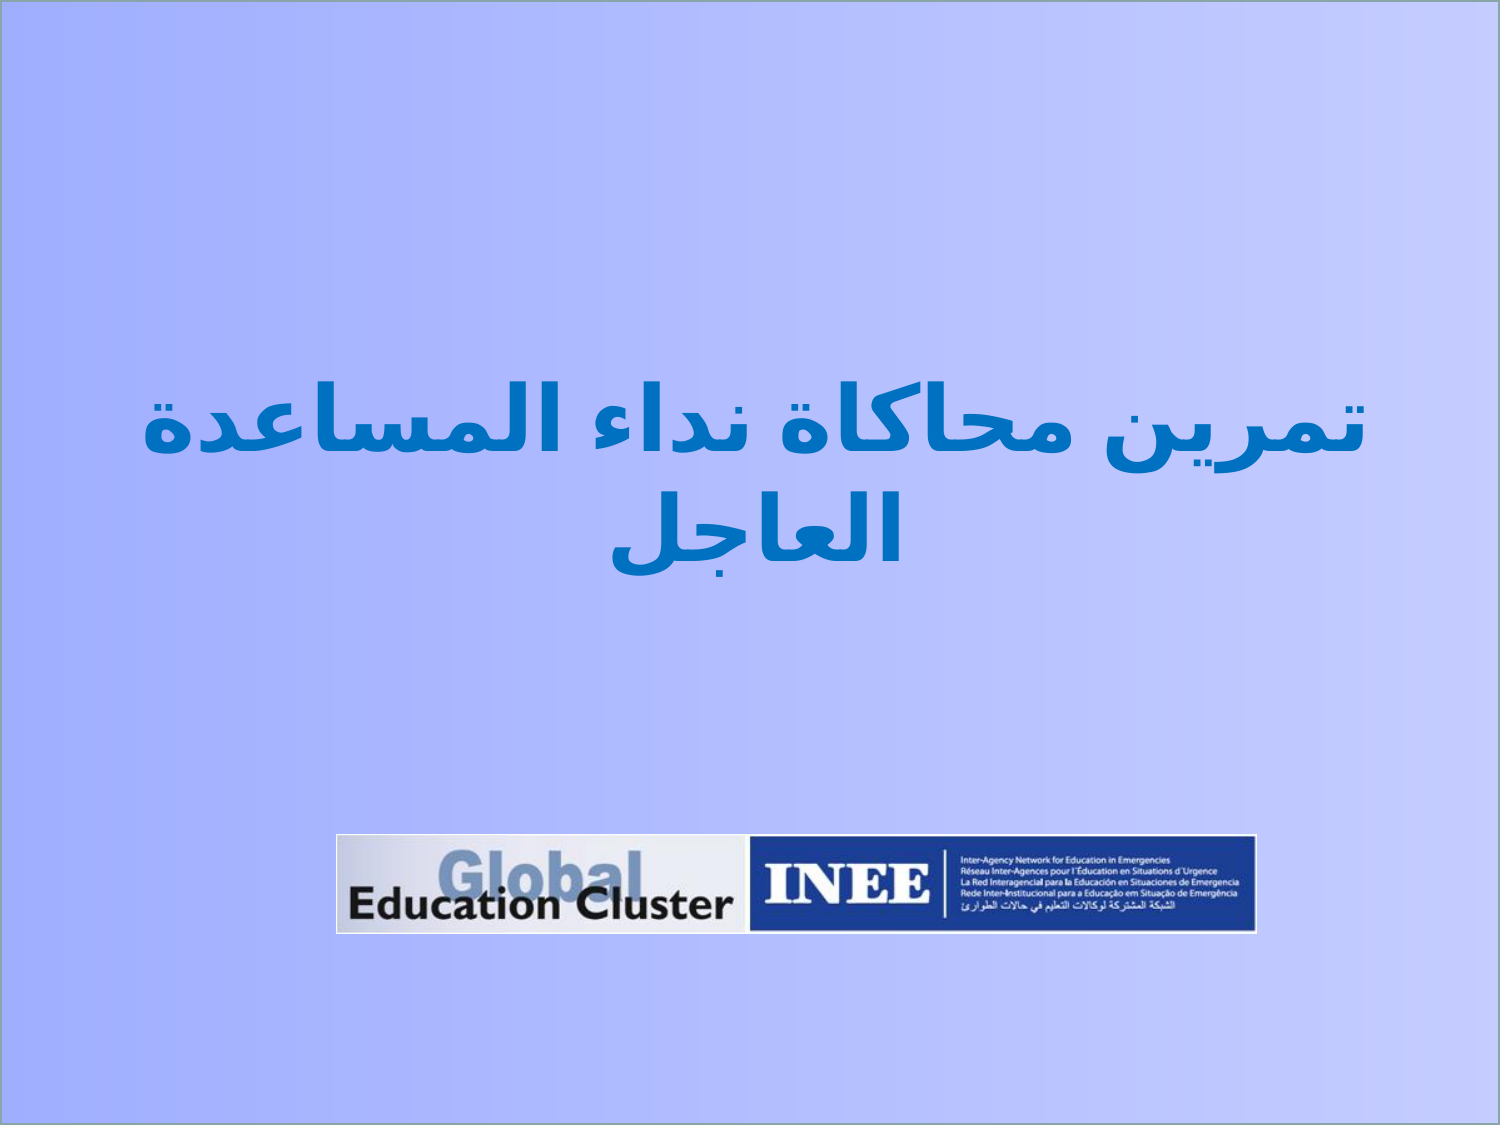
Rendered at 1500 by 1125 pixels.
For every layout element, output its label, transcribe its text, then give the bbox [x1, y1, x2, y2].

picture [336, 834, 1257, 934]
title تمرين محاكاة نداء المساعدة العاجل [94, 349, 1420, 591]
